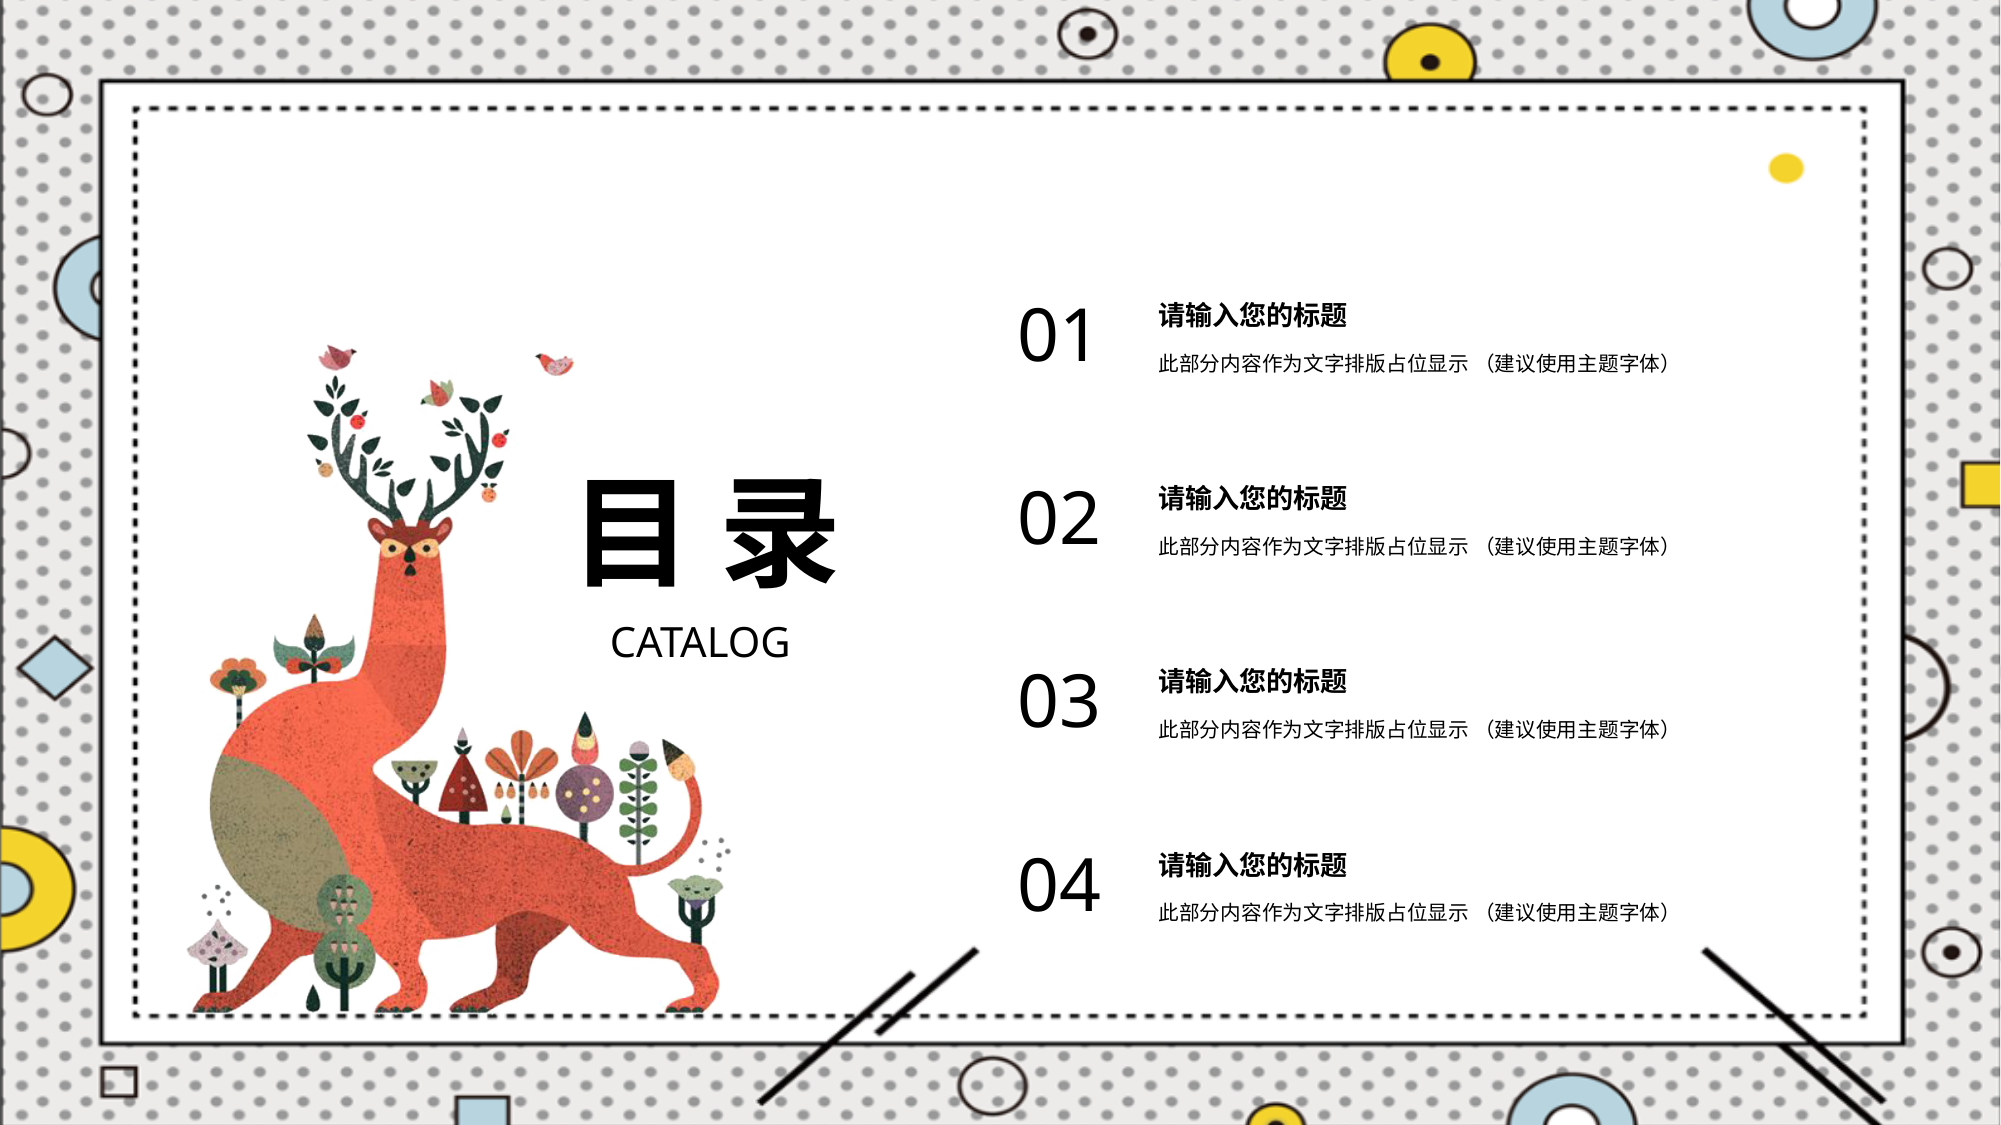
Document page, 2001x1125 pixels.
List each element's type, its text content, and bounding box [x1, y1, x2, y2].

text_box 目 录 [740, 447, 917, 610]
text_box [988, 239, 1730, 402]
text_box CATALOG [740, 599, 851, 683]
picture [0, 0, 2001, 1125]
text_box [988, 422, 1730, 585]
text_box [988, 605, 1730, 768]
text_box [988, 789, 1730, 952]
